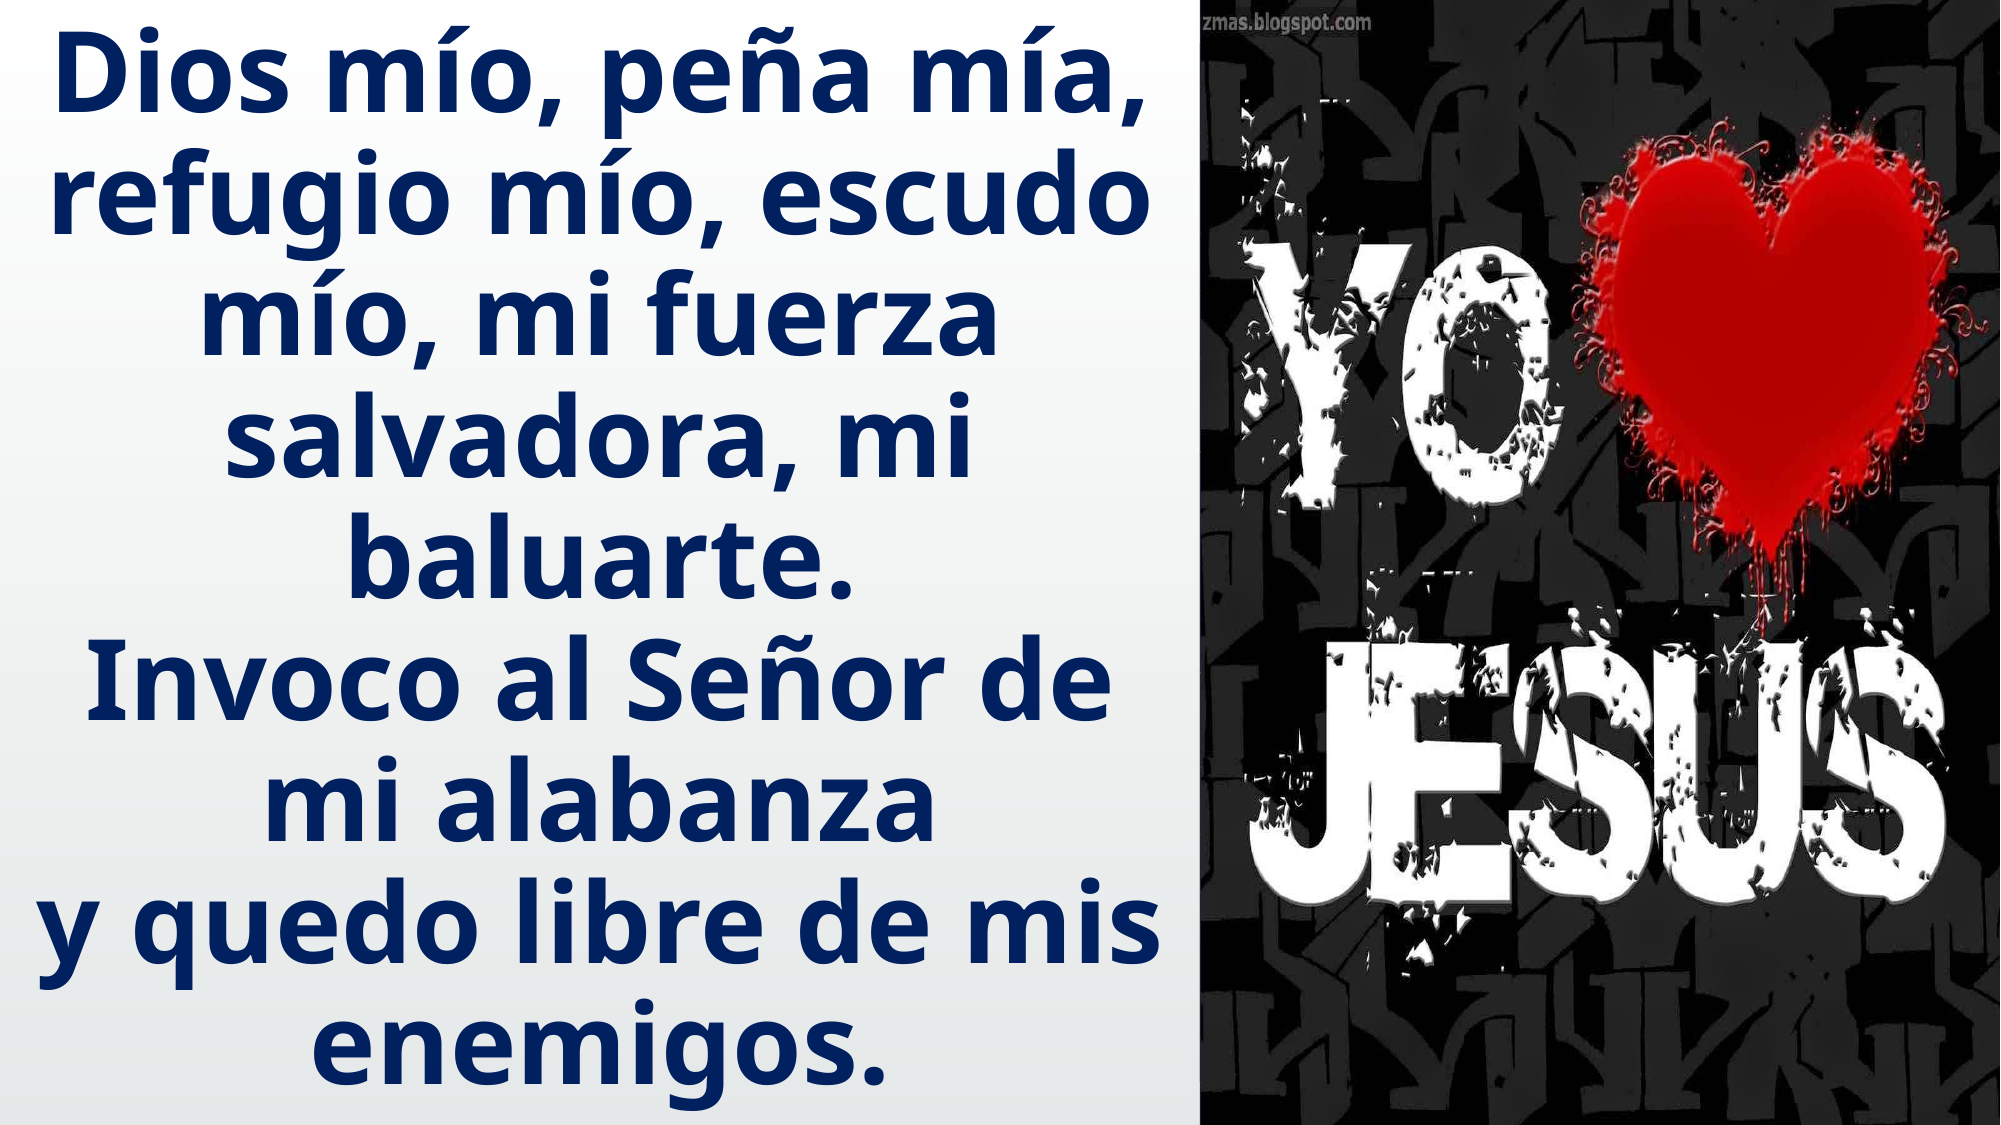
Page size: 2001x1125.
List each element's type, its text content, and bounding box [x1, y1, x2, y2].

title Dios mío, peña mía, refugio mío, escudo mío, mi fuerza salvadora, mi baluarte. Invoco al Señor de mi alabanza y quedo libre de mis enemigos. [0, 0, 1200, 1125]
picture [1200, 0, 2000, 1125]
